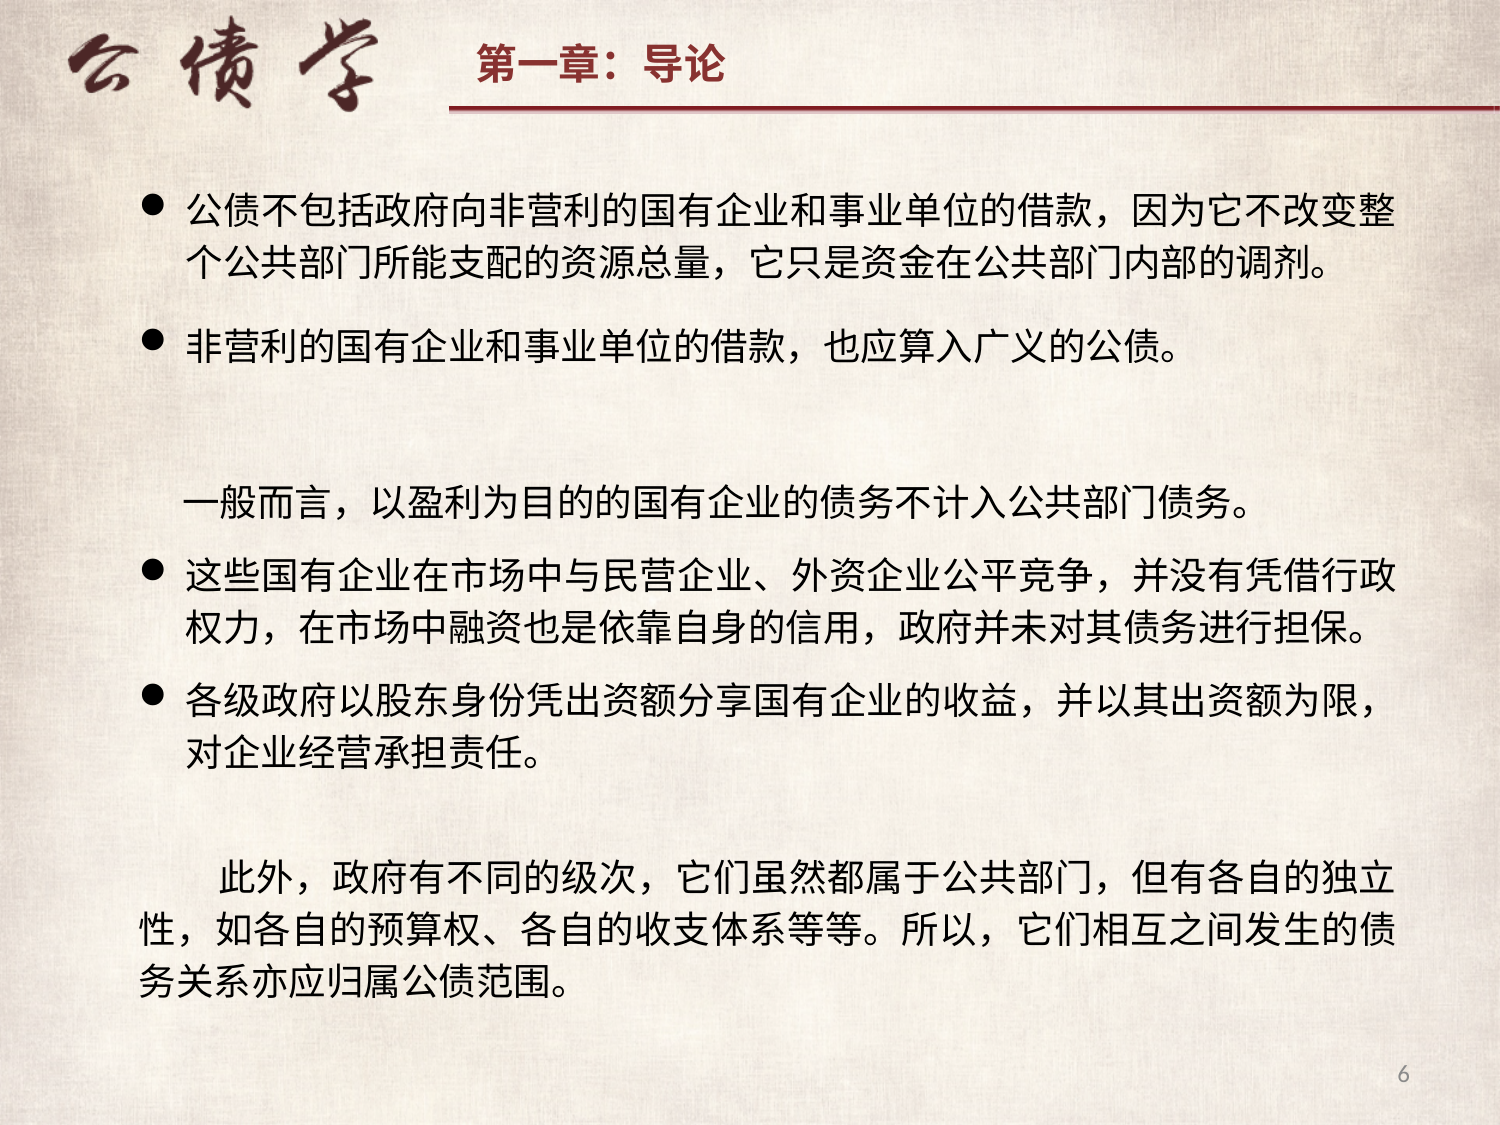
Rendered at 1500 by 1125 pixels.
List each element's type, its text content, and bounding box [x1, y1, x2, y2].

picture [449, 106, 1500, 114]
text_box 公债不包括政府向非营利的国有企业和事业单位的借款，因为它不改变整个公共部门所能支配的资源总量，它只是资金在公共部门内部的调剂。 非营利的国有企业和事业单位的借款，也应算入广义的公债。 一般而言，以盈利为目的的国有企业的债务不计入公共部门债务。 这些国有企业在市场中与民营企业、外资企业公平竞争，并没有凭借行政权力，在市场中融资也是依靠自身的信用，政府并未对其债务进行担保。 各级政府以股东身份凭出资额分享国有企业的收益，并以其出资额为限，对企业经营承担责任。 此外，政府有不同的级次，它们虽然都属于公共部门，但有各自的独立性，如各自的预算权、各自的收支体系等等。所以，它们相互之间发生的债务关系亦应归属公债范围。 [123, 172, 1412, 1011]
picture [53, 0, 396, 149]
slide_number 6 [1074, 1042, 1425, 1103]
